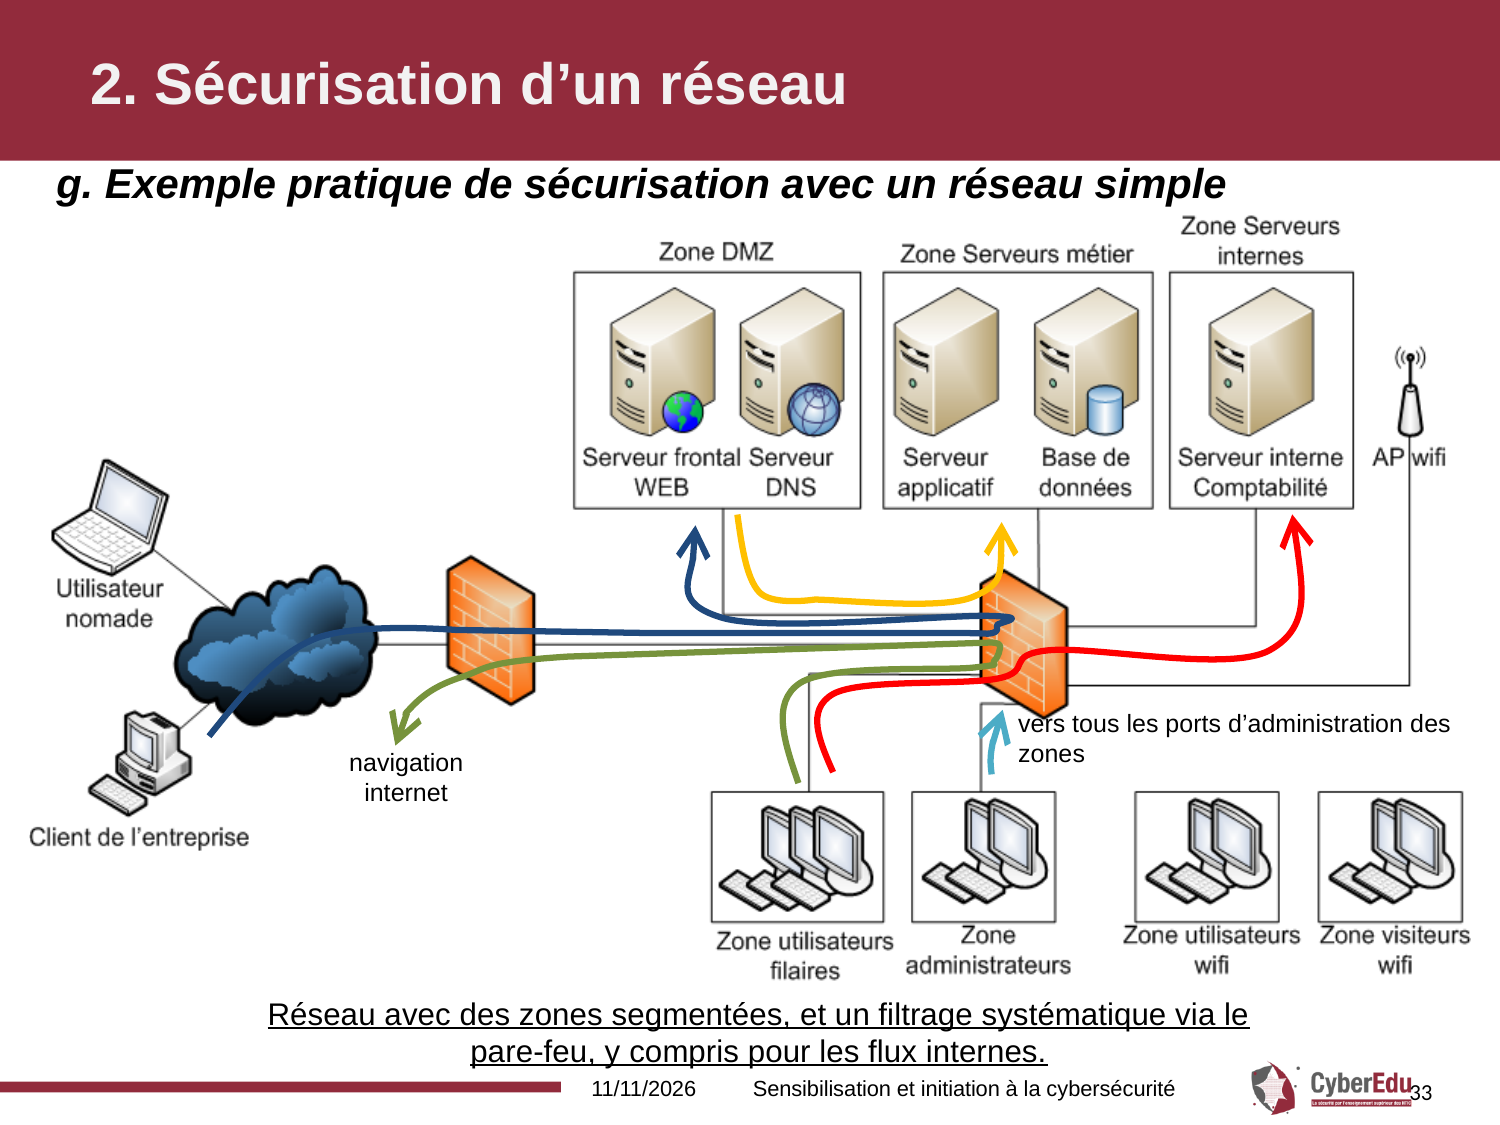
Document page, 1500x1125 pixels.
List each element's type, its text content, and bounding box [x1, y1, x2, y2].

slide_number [561, 1076, 727, 1118]
text_box Réseau avec des zones segmentées, et un filtrage systématique via le pare-feu, y compris pour les flux internes. [224, 996, 1294, 1076]
footer Sensibilisation et initiation à la cybersécurité [738, 1076, 1236, 1118]
picture [1246, 1060, 1412, 1115]
text_box g. Exemple pratique de sécurisation avec un réseau simple [41, 149, 1471, 207]
title 2. Sécurisation d’un réseau [75, 1, 1425, 149]
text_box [29, 207, 1471, 987]
